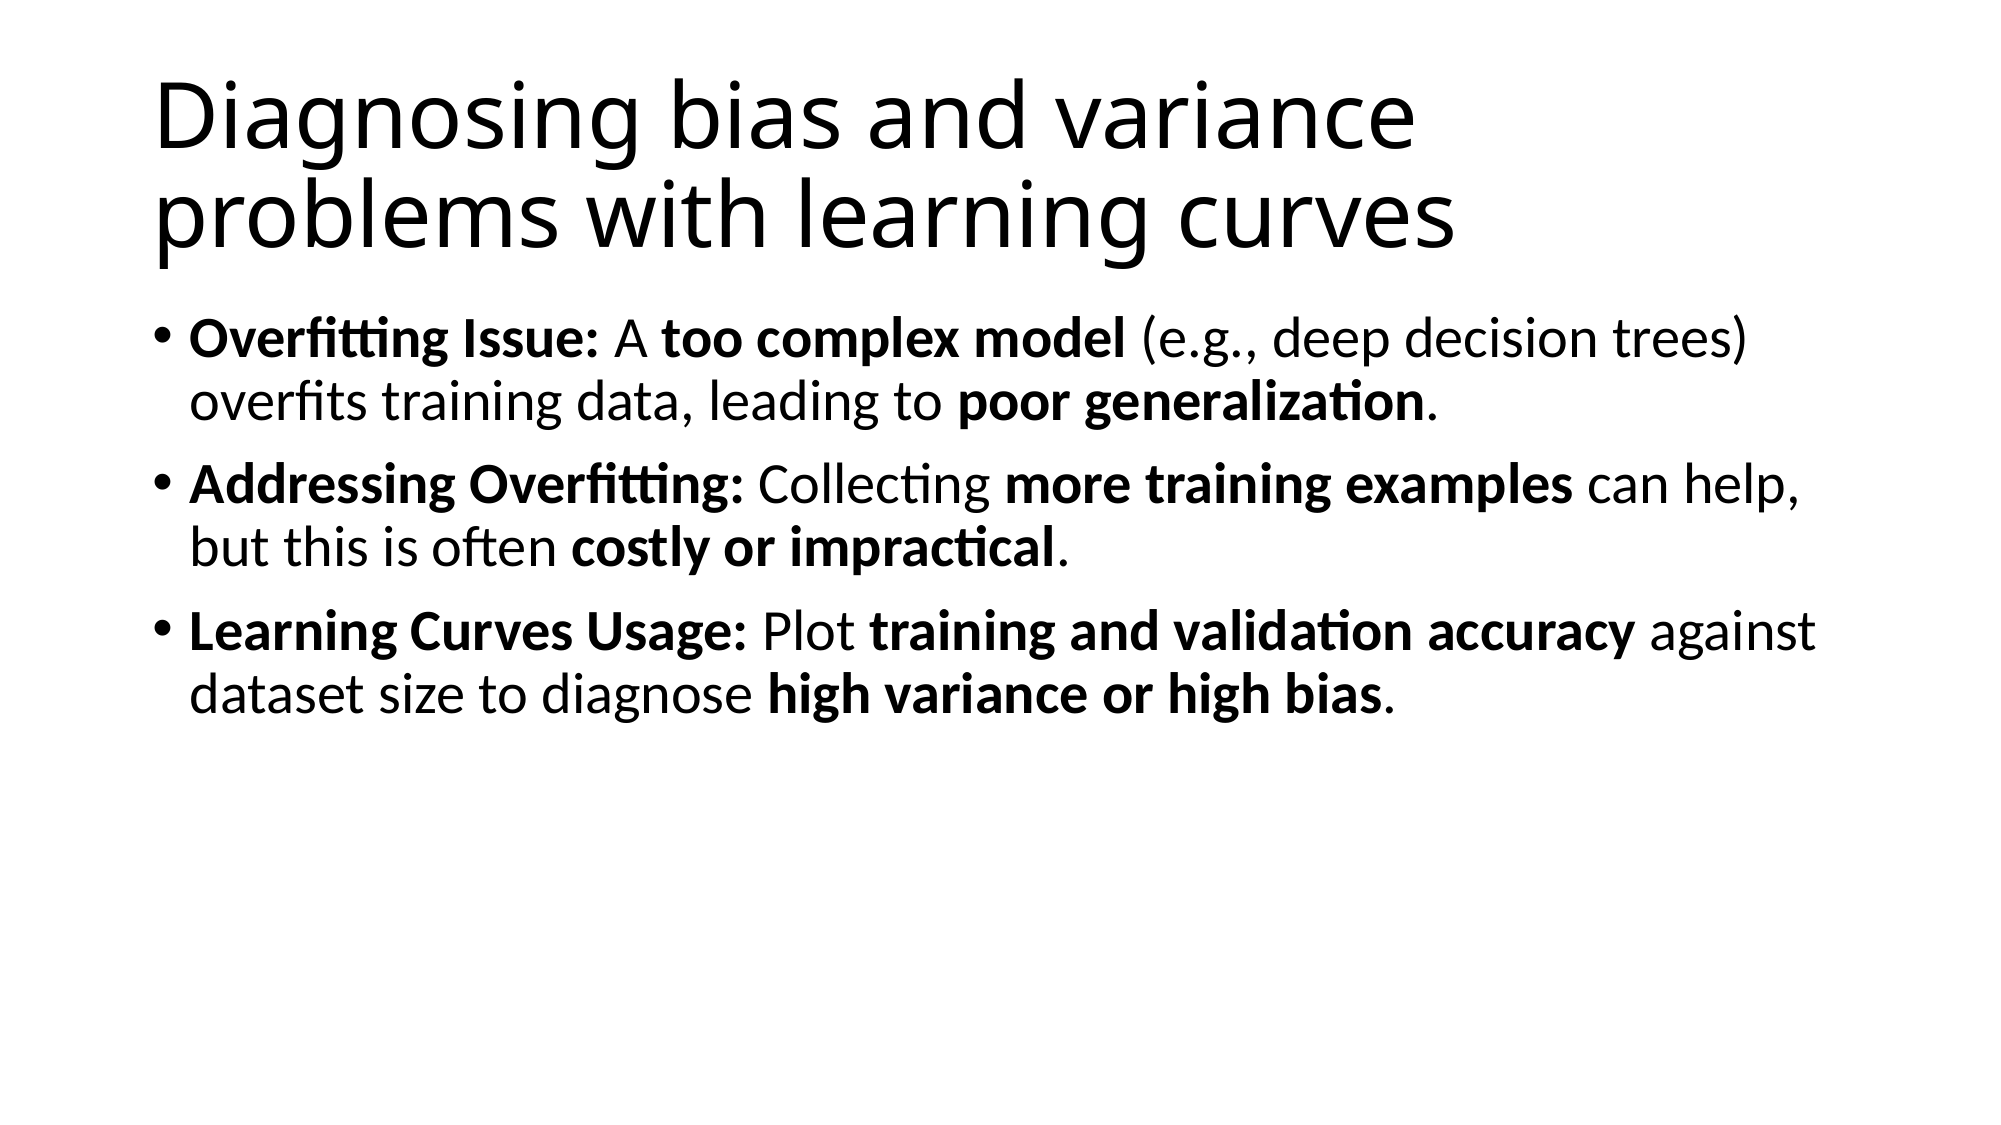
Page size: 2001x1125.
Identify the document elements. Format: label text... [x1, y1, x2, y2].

list Overfitting Issue: A too complex model (e.g., deep decision trees) overfits training data, leading to poor generalization. Addressing Overfitting: Collecting more training examples can help, but this is often costly or impractical. Learning Curves Usage: Plot training and validation accuracy against dataset size to diagnose high variance or high bias. [137, 299, 1863, 1014]
title Diagnosing bias and variance problems with learning curves [137, 59, 1863, 278]
